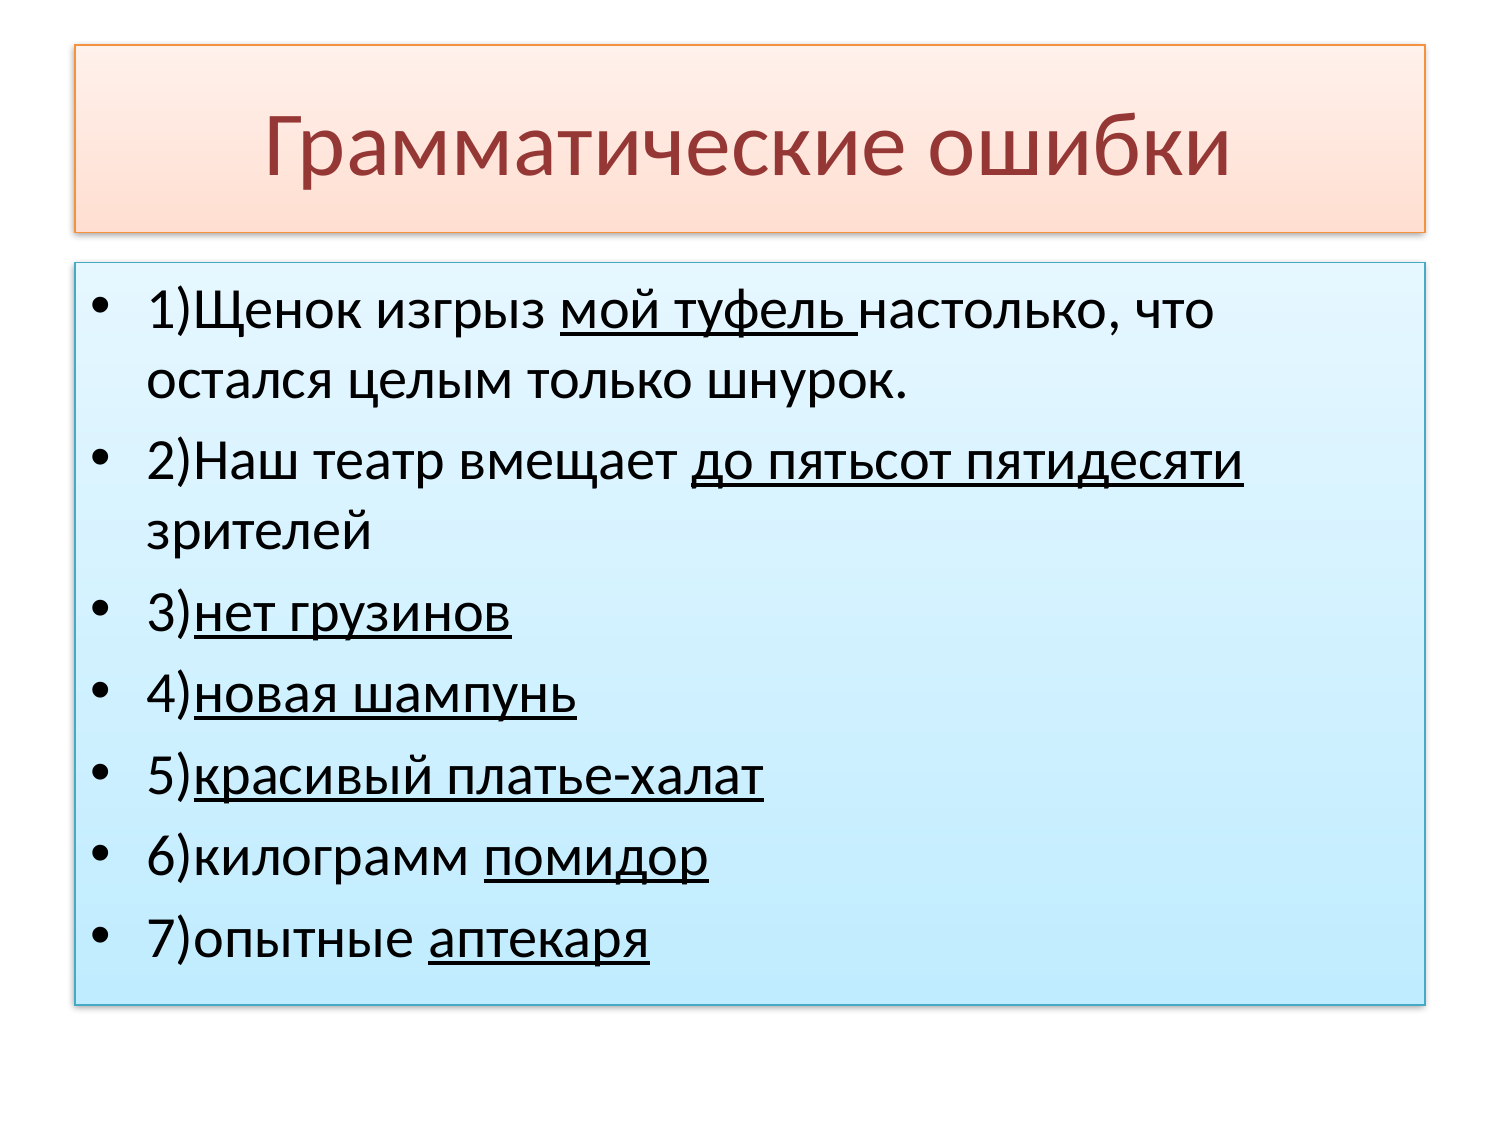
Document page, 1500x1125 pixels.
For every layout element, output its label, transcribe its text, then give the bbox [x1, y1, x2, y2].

list 1)Щенок изгрыз мой туфель настолько, что остался целым только шнурок. 2)Наш театр вмещает до пятьсот пятидесяти зрителей 3)нет грузинов 4)новая шампунь 5)красивый платье-халат 6)килограмм помидор 7)опытные аптекаря [74, 262, 1426, 1006]
title Грамматические ошибки [74, 44, 1426, 233]
